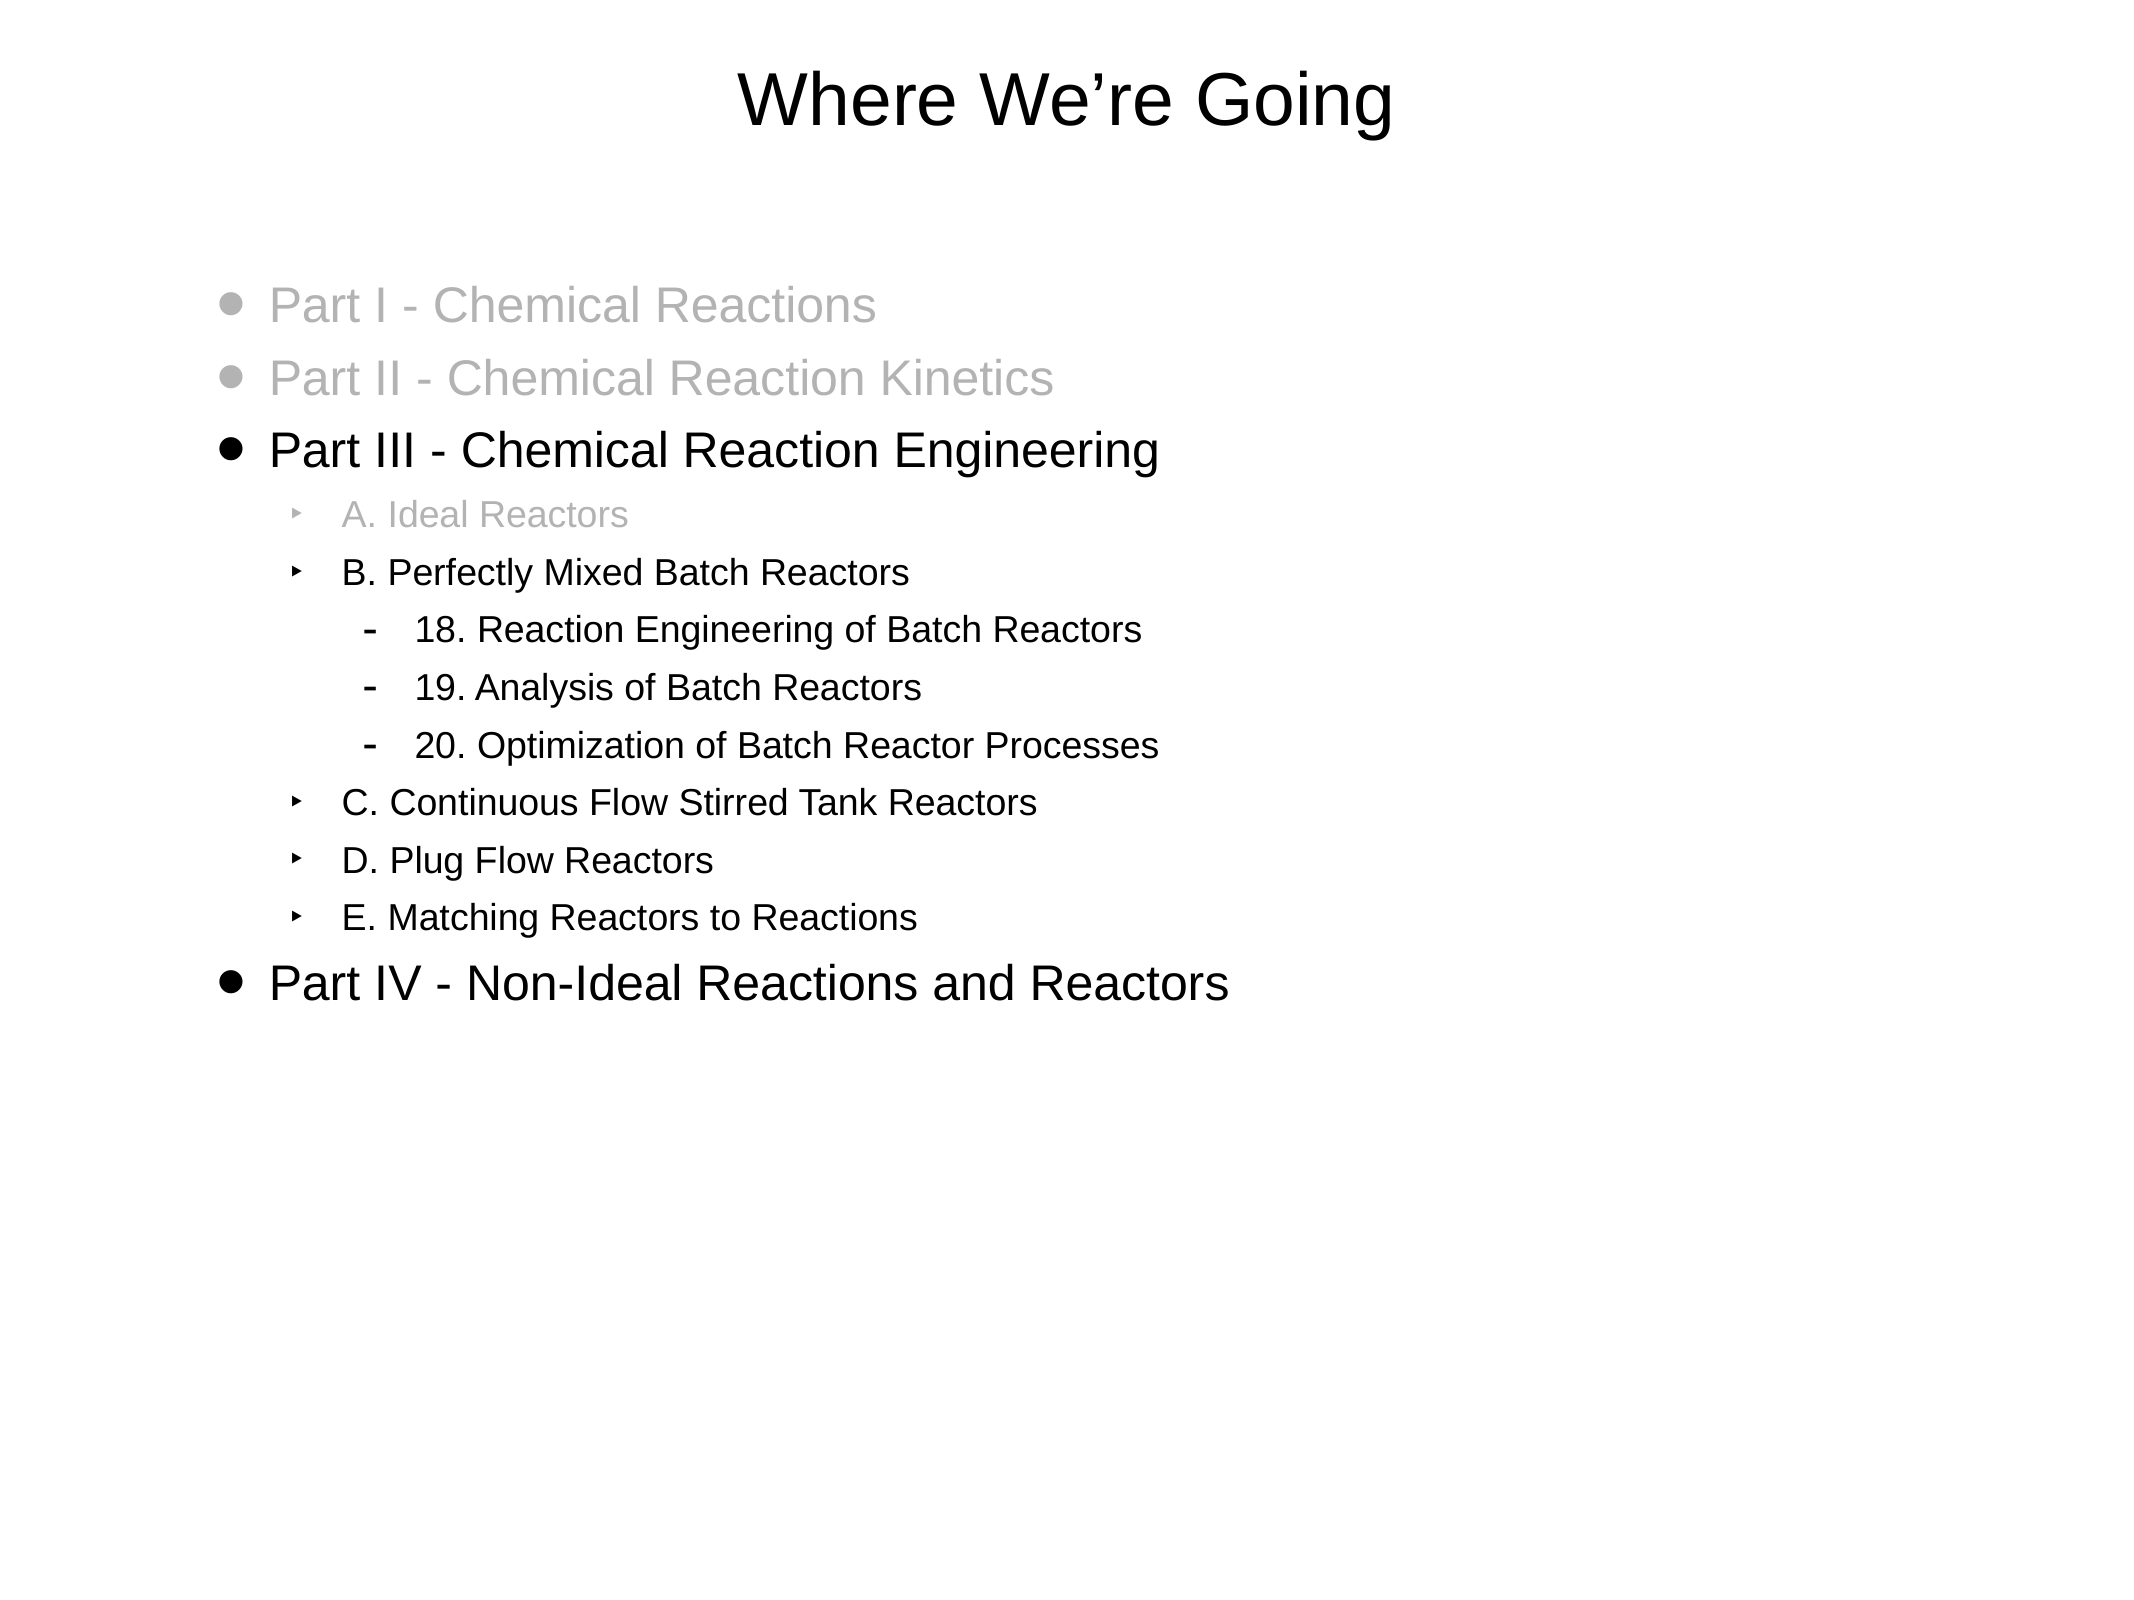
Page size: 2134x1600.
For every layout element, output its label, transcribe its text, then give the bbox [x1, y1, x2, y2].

title Where We’re Going [208, 41, 1925, 250]
list Part I - Chemical Reactions Part II - Chemical Reaction Kinetics Part III - Chemical Reaction Engineering A. Ideal Reactors B. Perfectly Mixed Batch Reactors 18. Reaction Engineering of Batch Reactors 19. Analysis of Batch Reactors 20. Optimization of Batch Reactor Processes C. Continuous Flow Stirred Tank Reactors D. Plug Flow Reactors E. Matching Reactors to Reactions Part IV - Non-Ideal Reactions and Reactors [208, 264, 1925, 1463]
